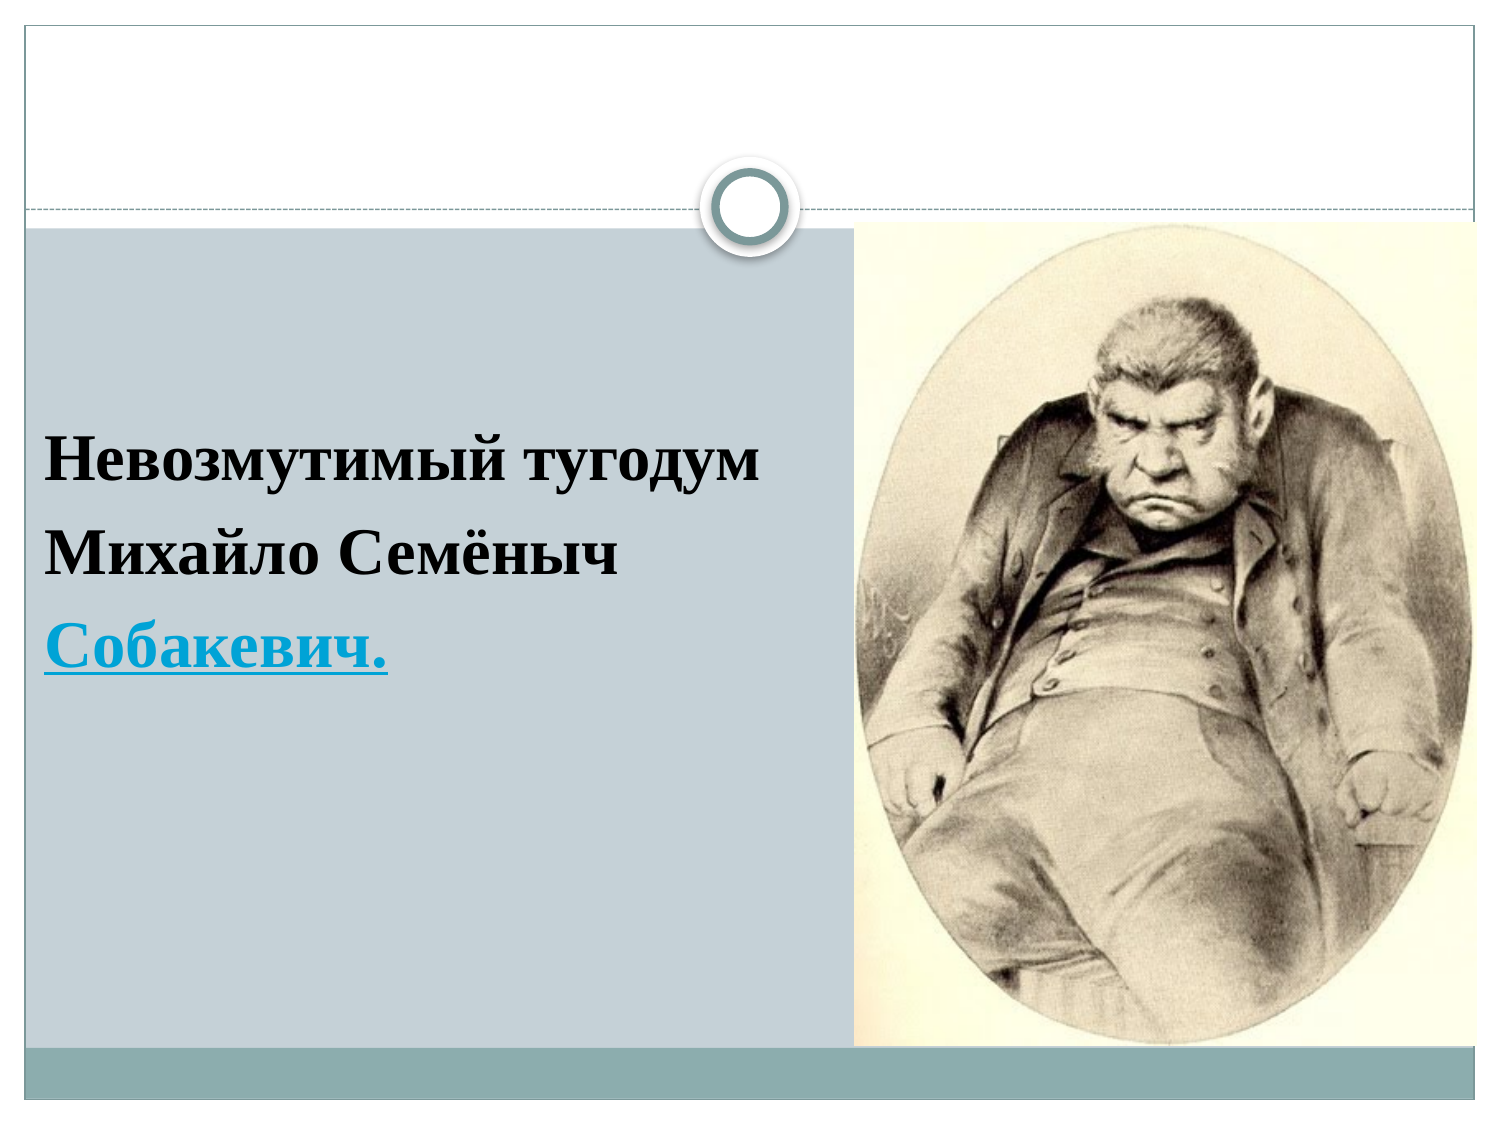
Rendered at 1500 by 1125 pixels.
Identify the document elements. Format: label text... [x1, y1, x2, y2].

list Невозмутимый тугодум Михайло Семёныч Собакевич. [29, 219, 859, 1047]
picture [853, 222, 1477, 1047]
